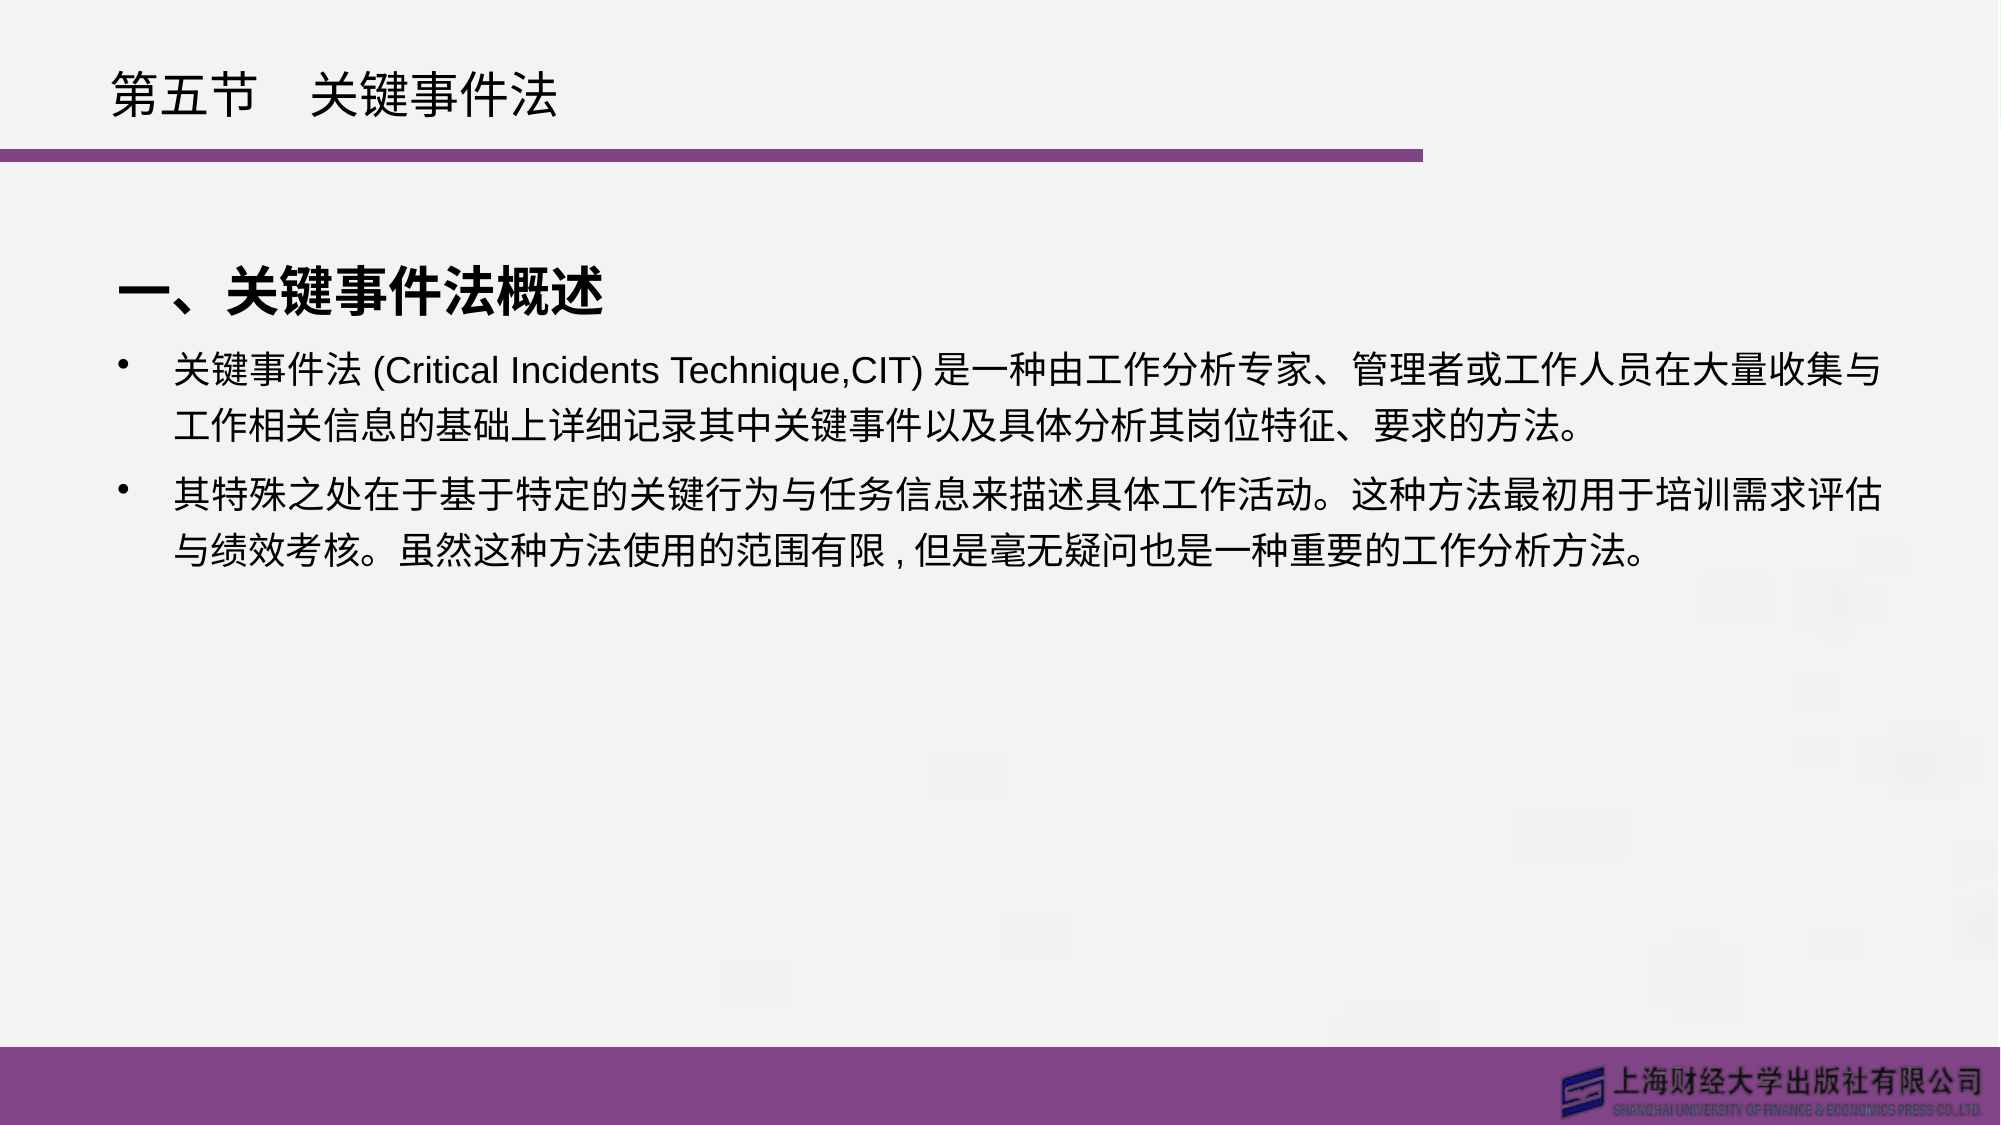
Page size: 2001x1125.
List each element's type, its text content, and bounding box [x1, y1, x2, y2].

title 第五节 关键事件法 [94, 42, 1451, 146]
picture [0, 0, 2001, 1125]
list 一、关键事件法概述 关键事件法(Critical Incidents Technique,CIT)是一种由工作分析专家、管理者或工作人员在大量收集与工作相关信息的基础上详细记录其中关键事件以及具体分析其岗位特征、要求的方法。 其特殊之处在于基于特定的关键行为与任务信息来描述具体工作活动。这种方法最初用于培训需求评估与绩效考核。虽然这种方法使用的范围有限,但是毫无疑问也是一种重要的工作分析方法。 [102, 233, 1898, 1032]
